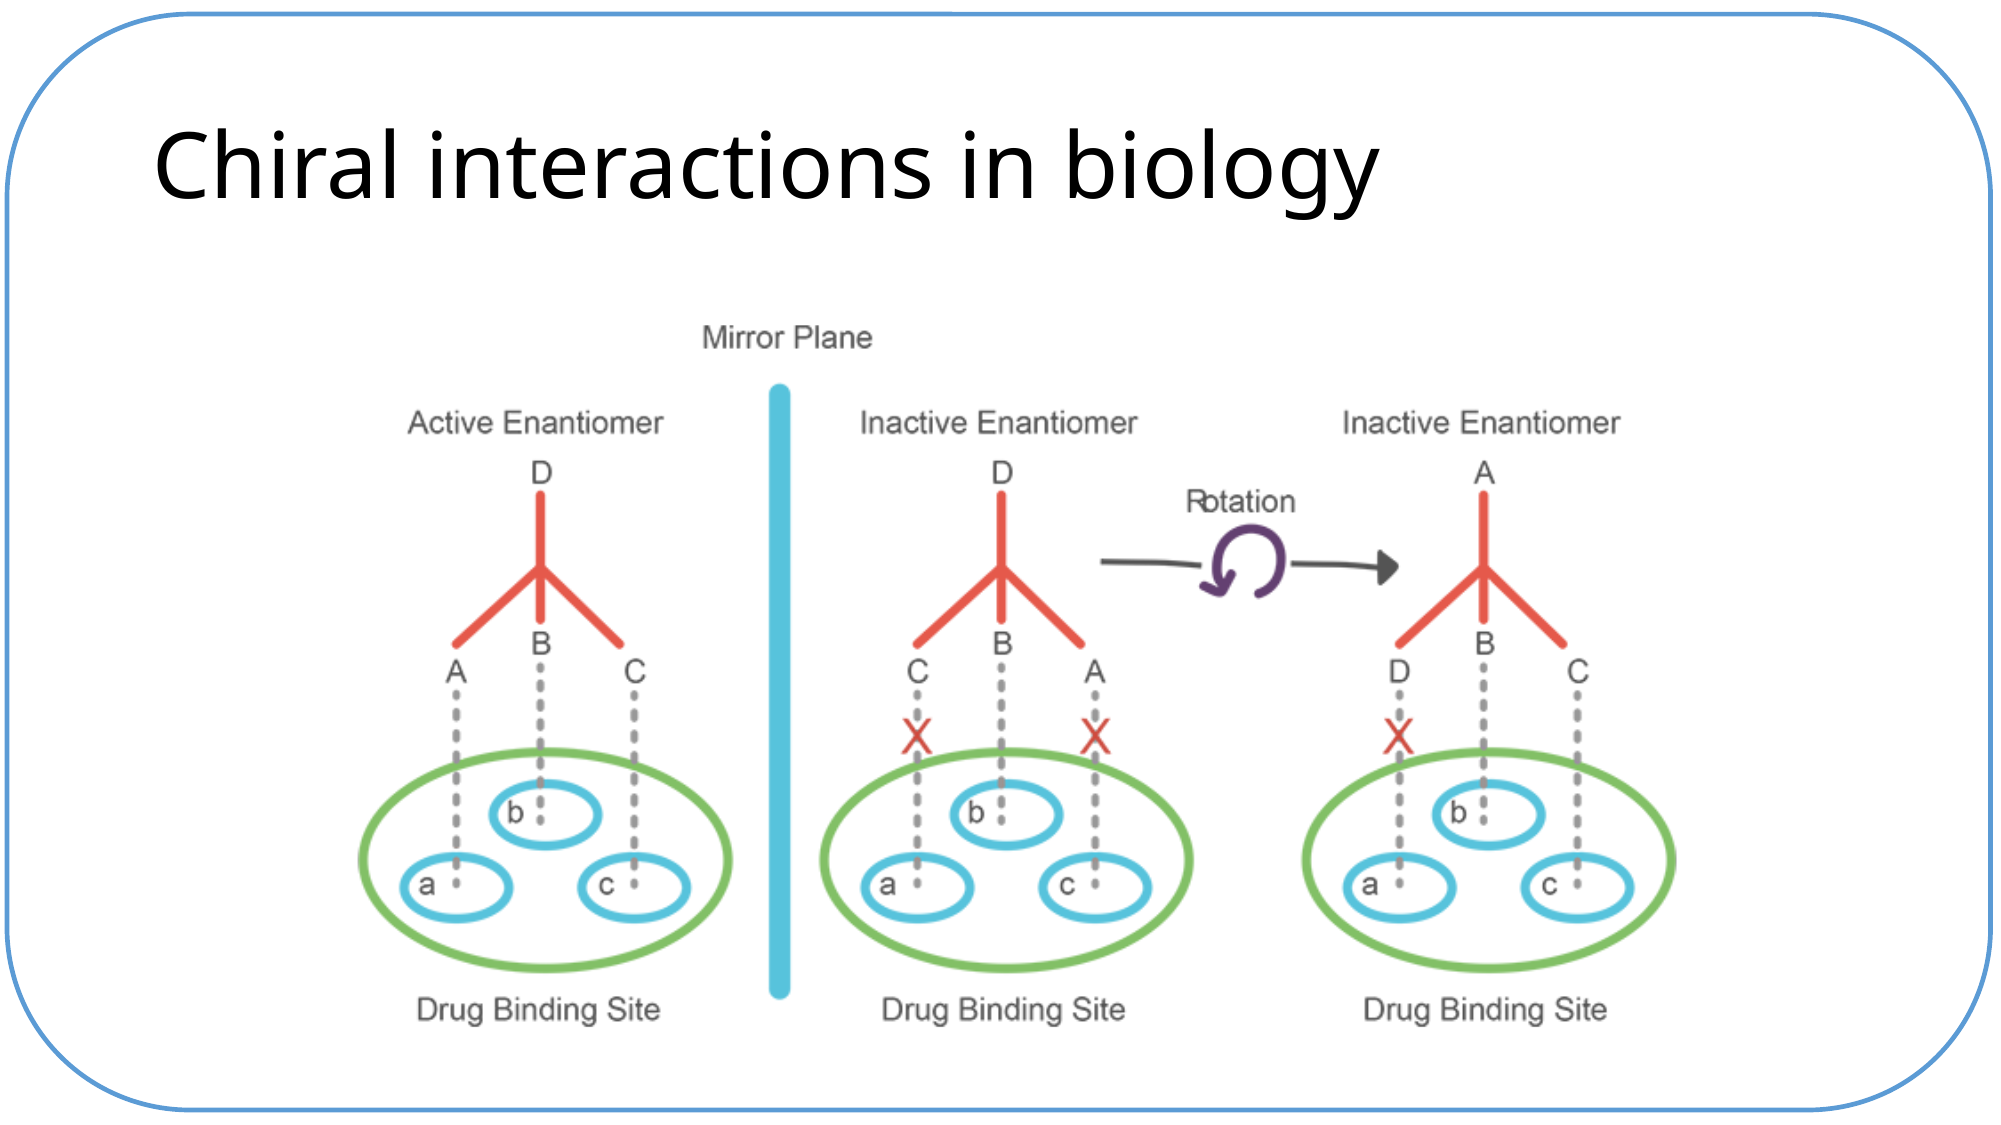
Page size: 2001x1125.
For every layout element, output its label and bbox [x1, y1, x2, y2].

picture [346, 204, 1680, 1125]
text_box [5, 13, 1992, 1112]
